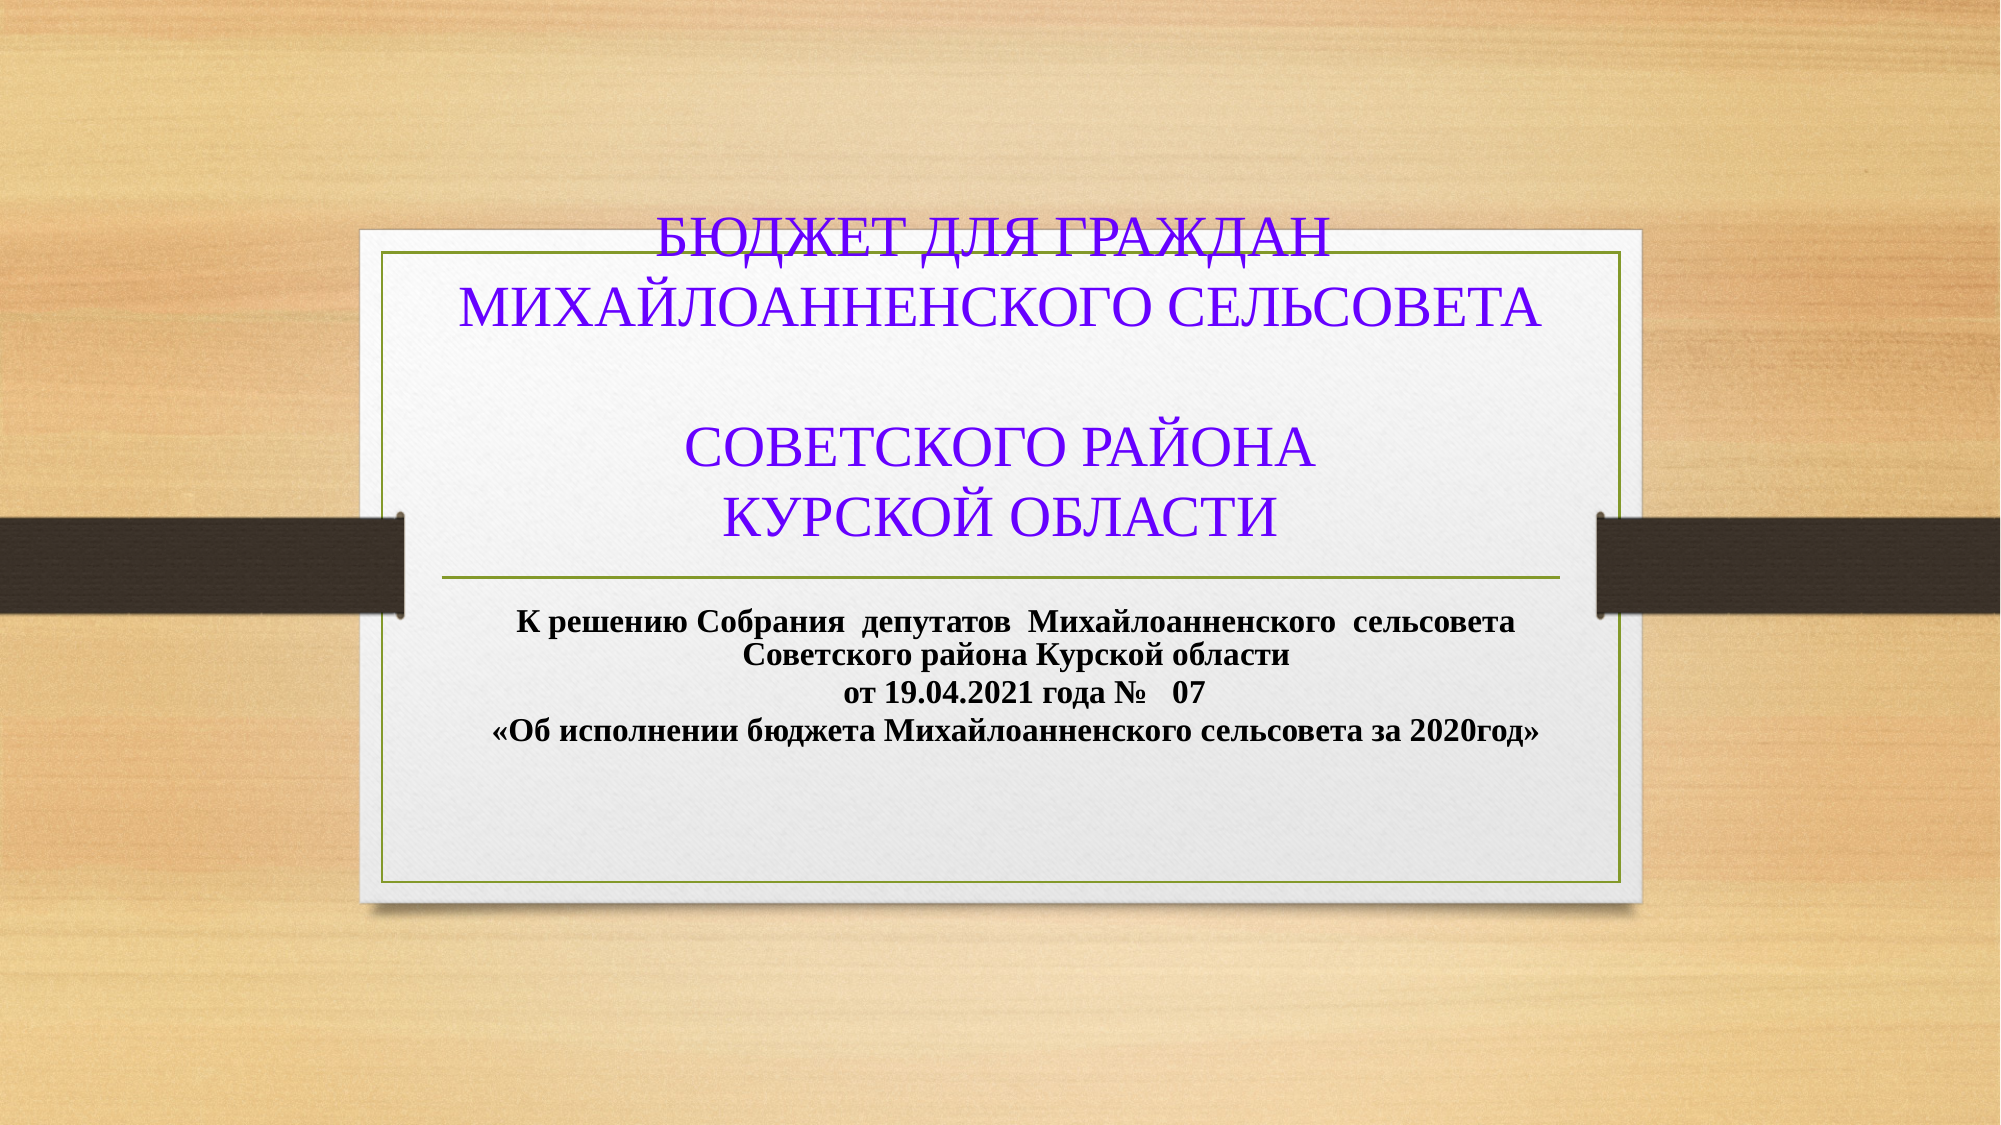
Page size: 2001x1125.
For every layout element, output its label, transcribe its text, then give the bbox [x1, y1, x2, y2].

picture [0, 0, 2001, 1125]
subtitle К решению Собрания депутатов Михайлоанненского сельсовета Советского района Курской области от 19.04.2021 года № 07 «Об исполнении бюджета Михайлоанненского сельсовета за 2020год» [441, 600, 1592, 858]
title БЮДЖЕТ ДЛЯ ГРАЖДАН МИХАЙЛОАННЕНСКОГО СЕЛЬСОВЕТА СОВЕТСКОГО РАЙОНА КУРСКОЙ ОБЛАСТИ [441, 306, 1560, 556]
